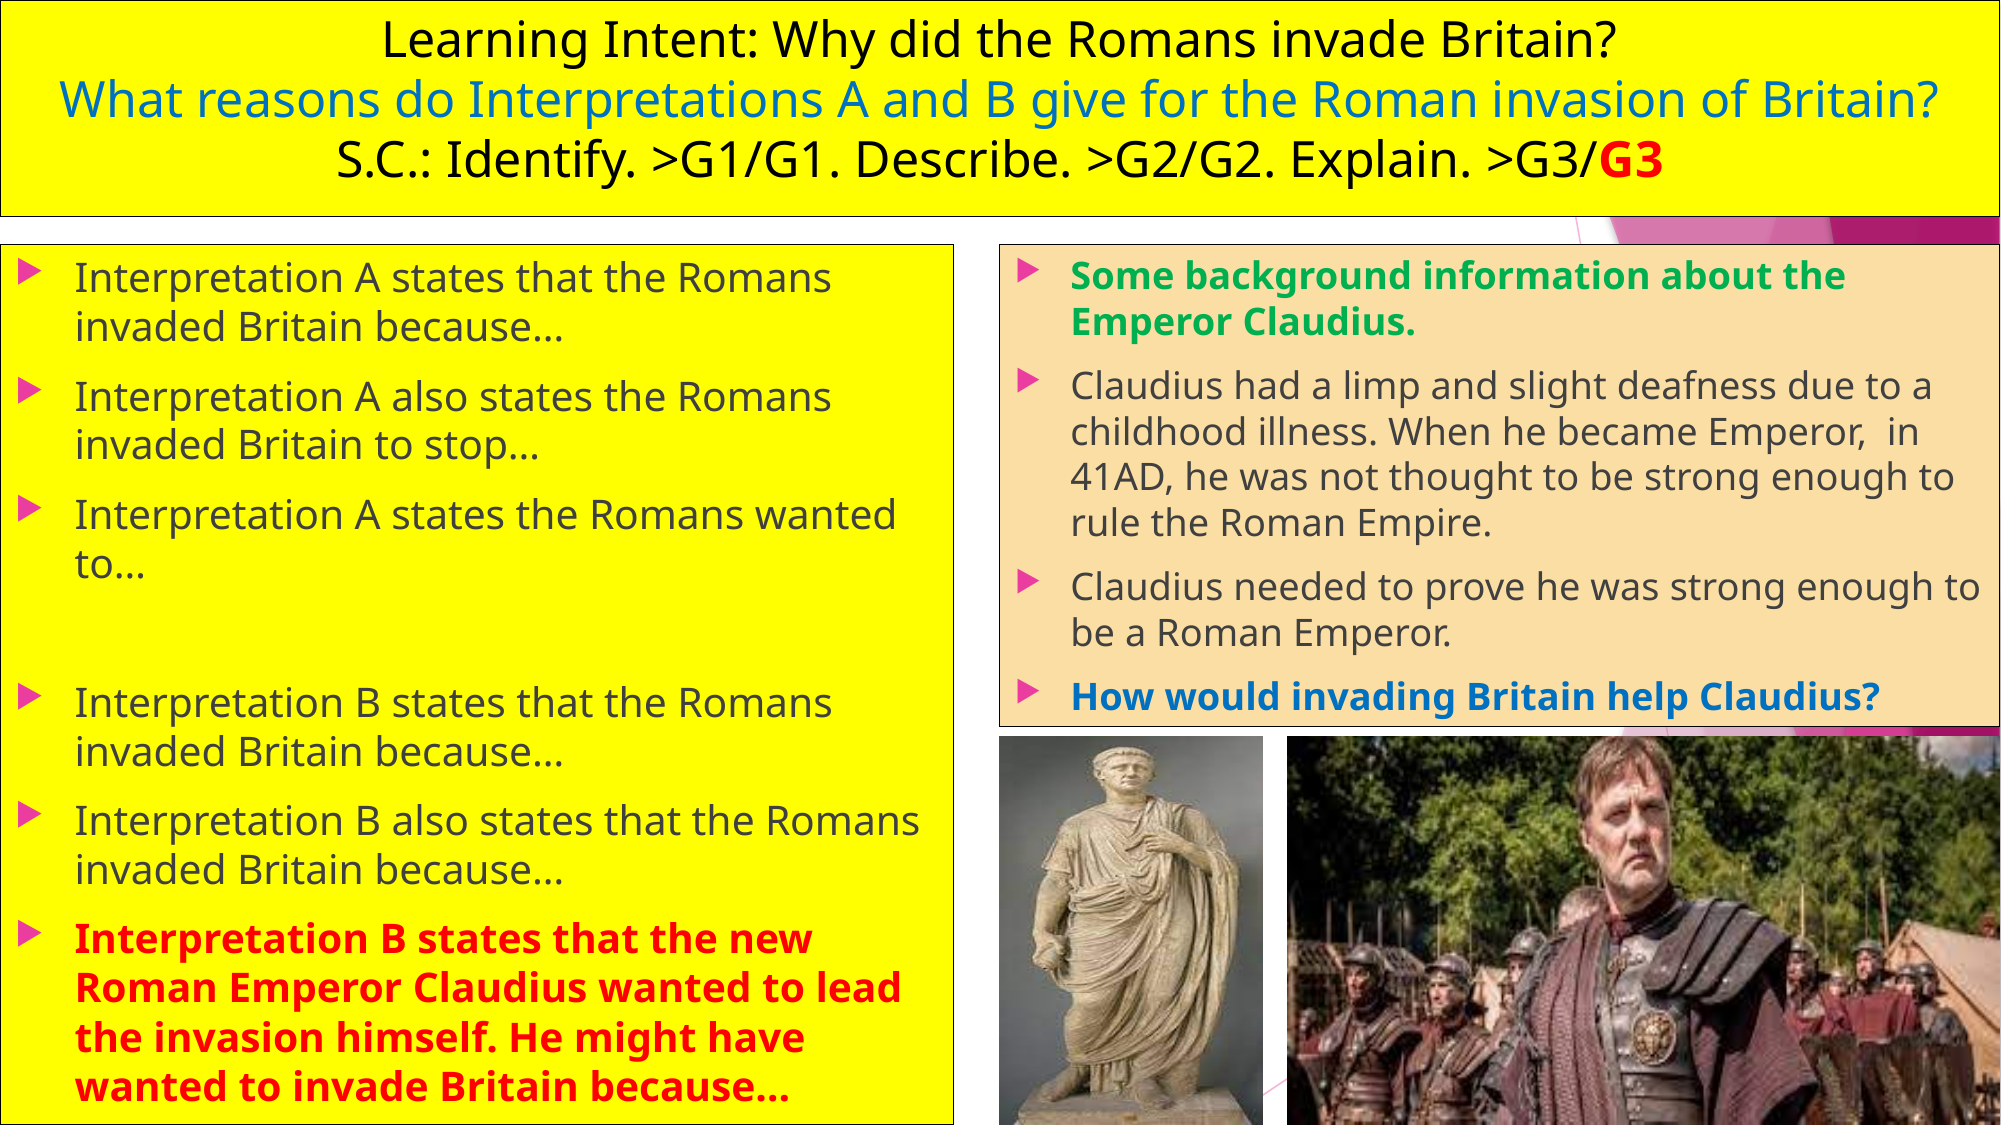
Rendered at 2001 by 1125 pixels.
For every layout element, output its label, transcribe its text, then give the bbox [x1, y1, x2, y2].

picture [999, 735, 1264, 1125]
title Learning Intent: Why did the Romans invade Britain? What reasons do Interpretations A and B give for the Roman invasion of Britain? S.C.: Identify. >G1/G1. Describe. >G2/G2. Explain. >G3/G3 [0, 0, 2000, 217]
list Some background information about the Emperor Claudius. Claudius had a limp and slight deafness due to a childhood illness. When he became Emperor, in 41AD, he was not thought to be strong enough to rule the Roman Empire. Claudius needed to prove he was strong enough to be a Roman Emperor. How would invading Britain help Claudius? [999, 244, 2000, 727]
picture [1286, 735, 2000, 1125]
list Interpretation A states that the Romans invaded Britain because… Interpretation A also states the Romans invaded Britain to stop… Interpretation A states the Romans wanted to… Interpretation B states that the Romans invaded Britain because… Interpretation B also states that the Romans invaded Britain because… Interpretation B states that the new Roman Emperor Claudius wanted to lead the invasion himself. He might have wanted to invade Britain because… [0, 244, 954, 1125]
